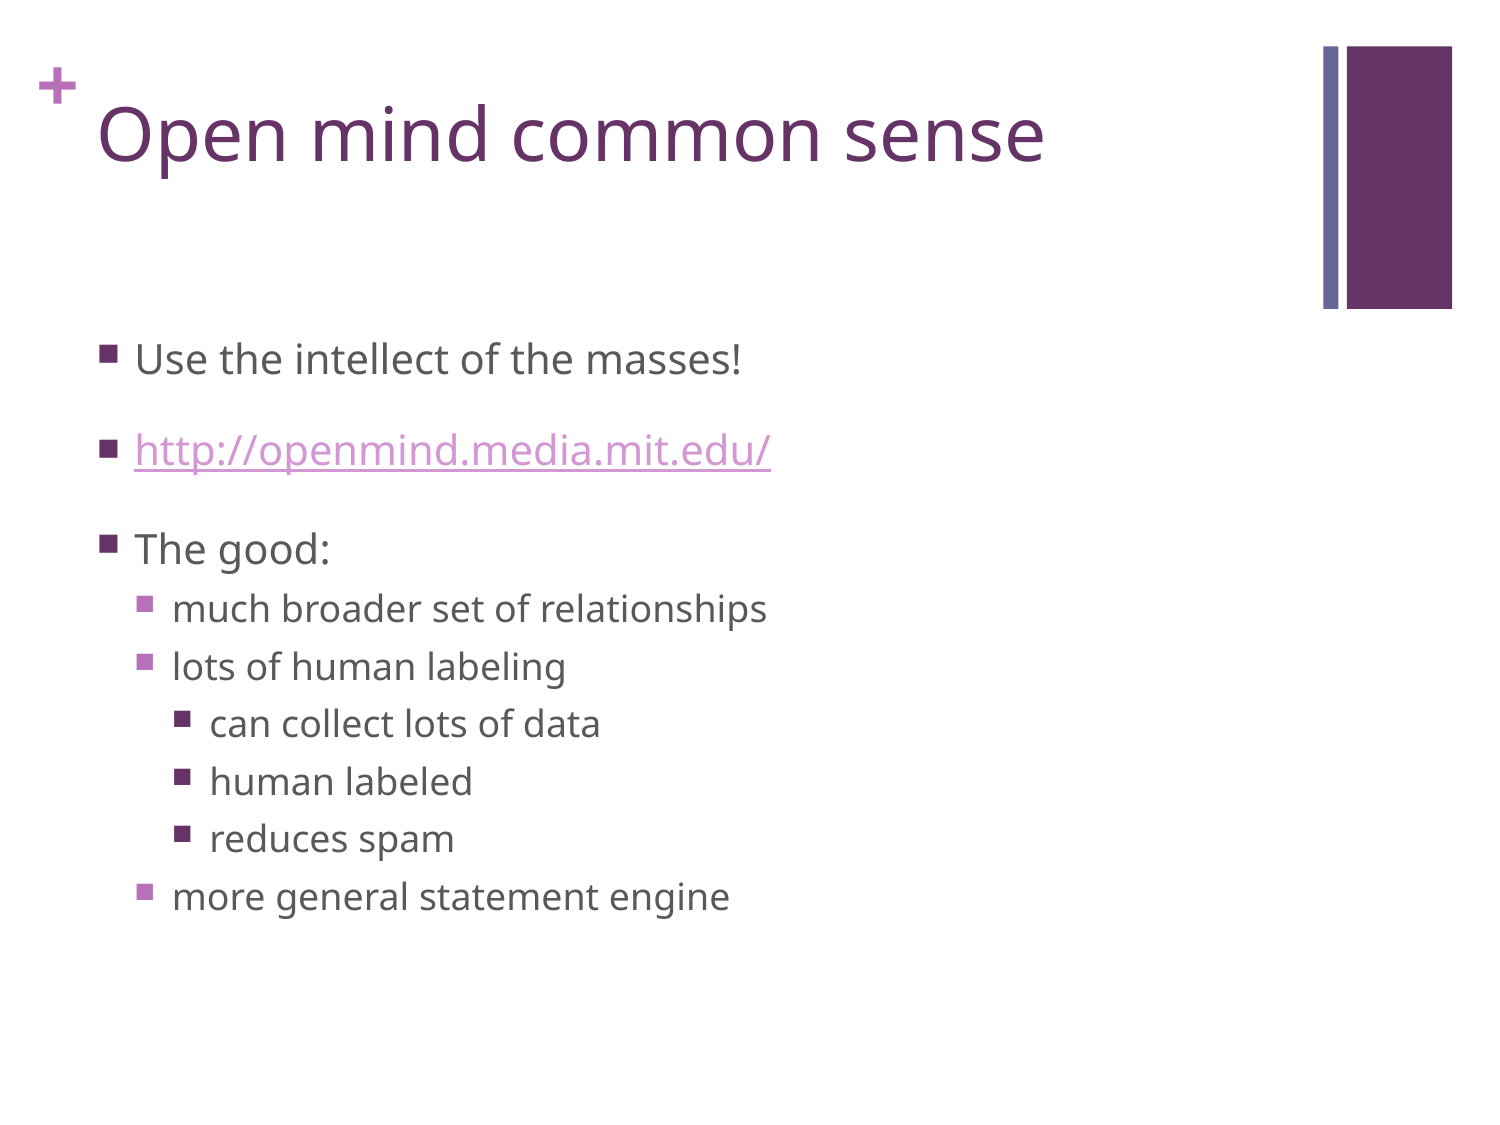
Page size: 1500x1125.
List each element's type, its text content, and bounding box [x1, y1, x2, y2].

title Open mind common sense [81, 79, 1322, 263]
list Use the intellect of the masses! http://openmind.media.mit.edu/ The good: much broader set of relationships lots of human labeling can collect lots of data human labeled reduces spam more general statement engine [81, 324, 1322, 1005]
